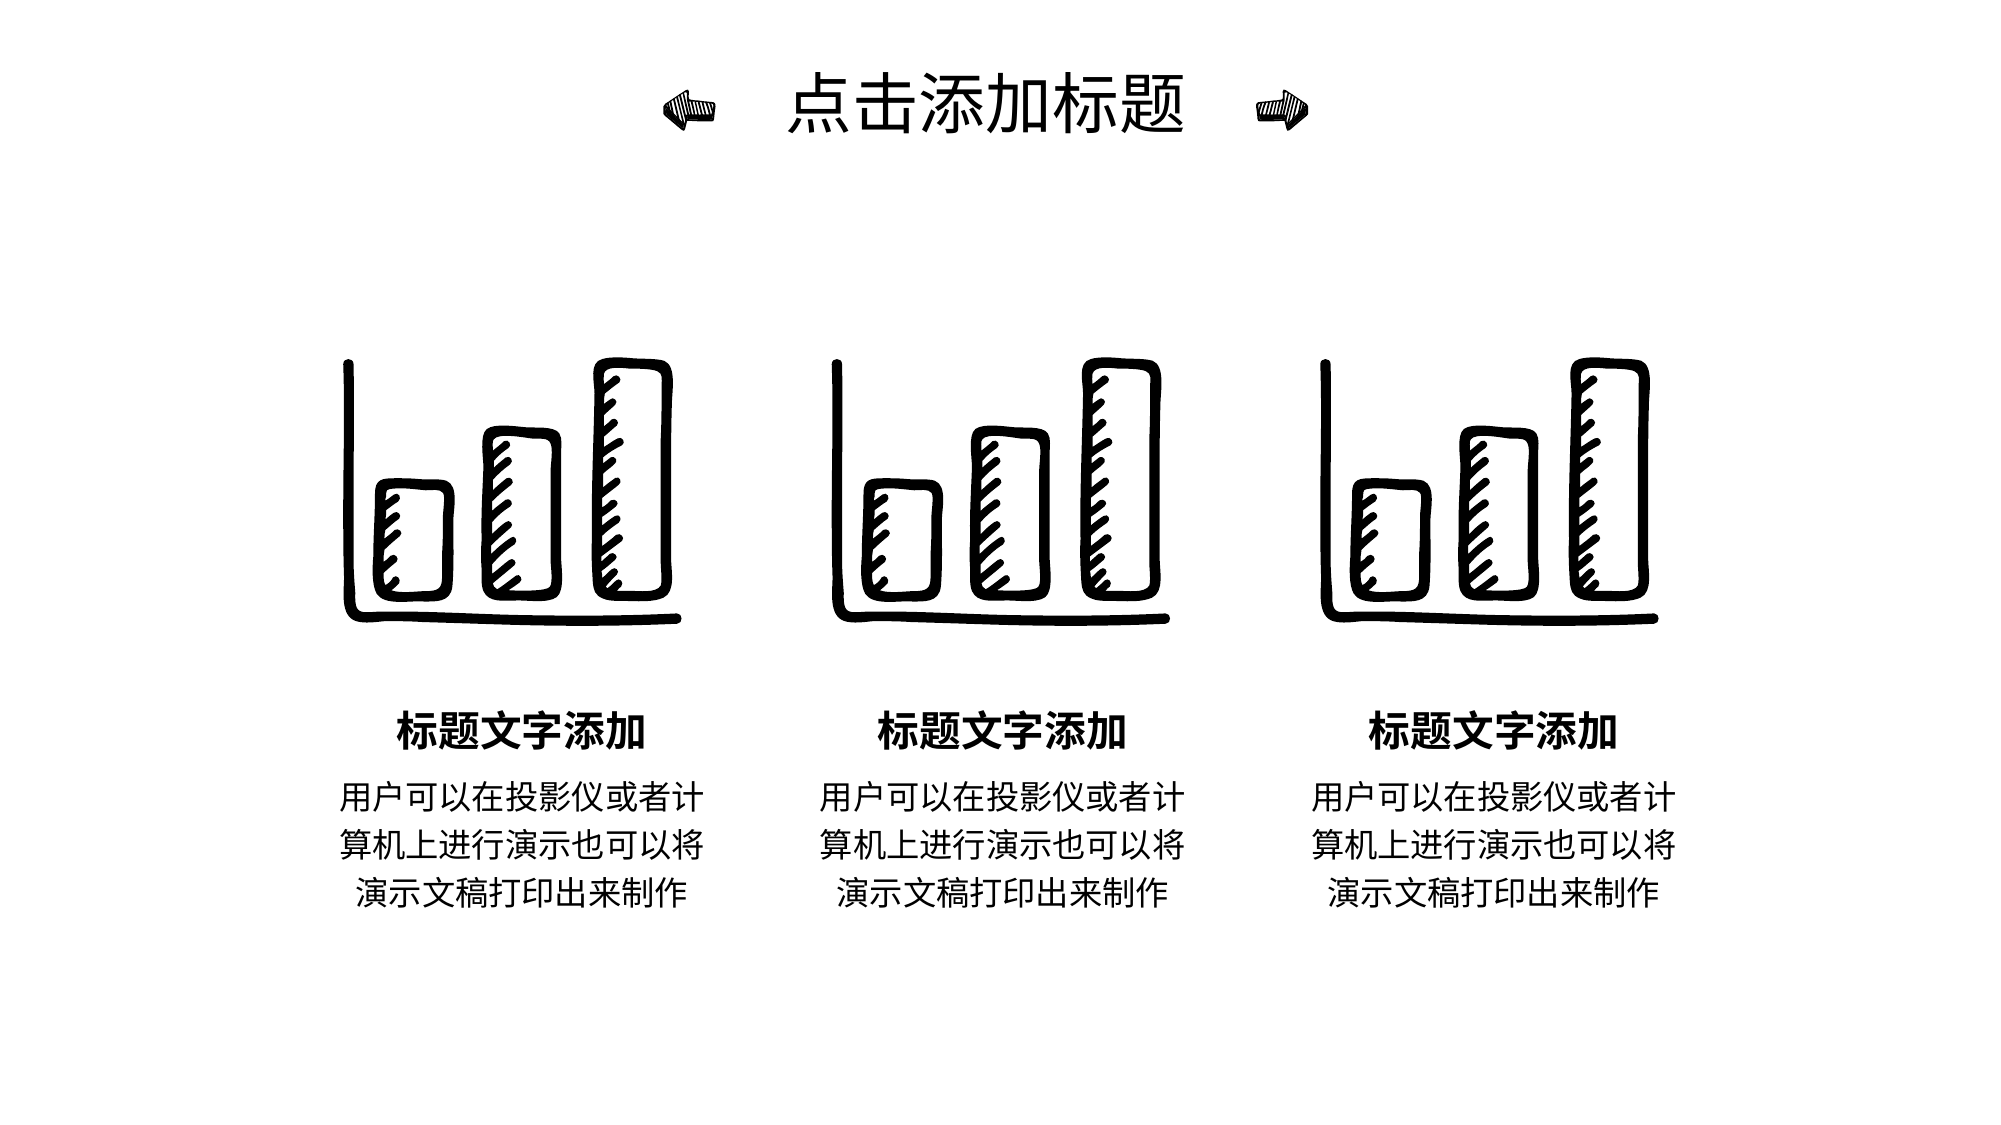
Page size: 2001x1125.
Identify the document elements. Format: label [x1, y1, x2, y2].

text_box [1292, 687, 1696, 915]
text_box [801, 687, 1205, 915]
text_box [1316, 356, 1661, 627]
text_box [828, 356, 1172, 627]
text_box [339, 356, 684, 627]
text_box [320, 687, 724, 915]
text_box [663, 54, 1309, 151]
